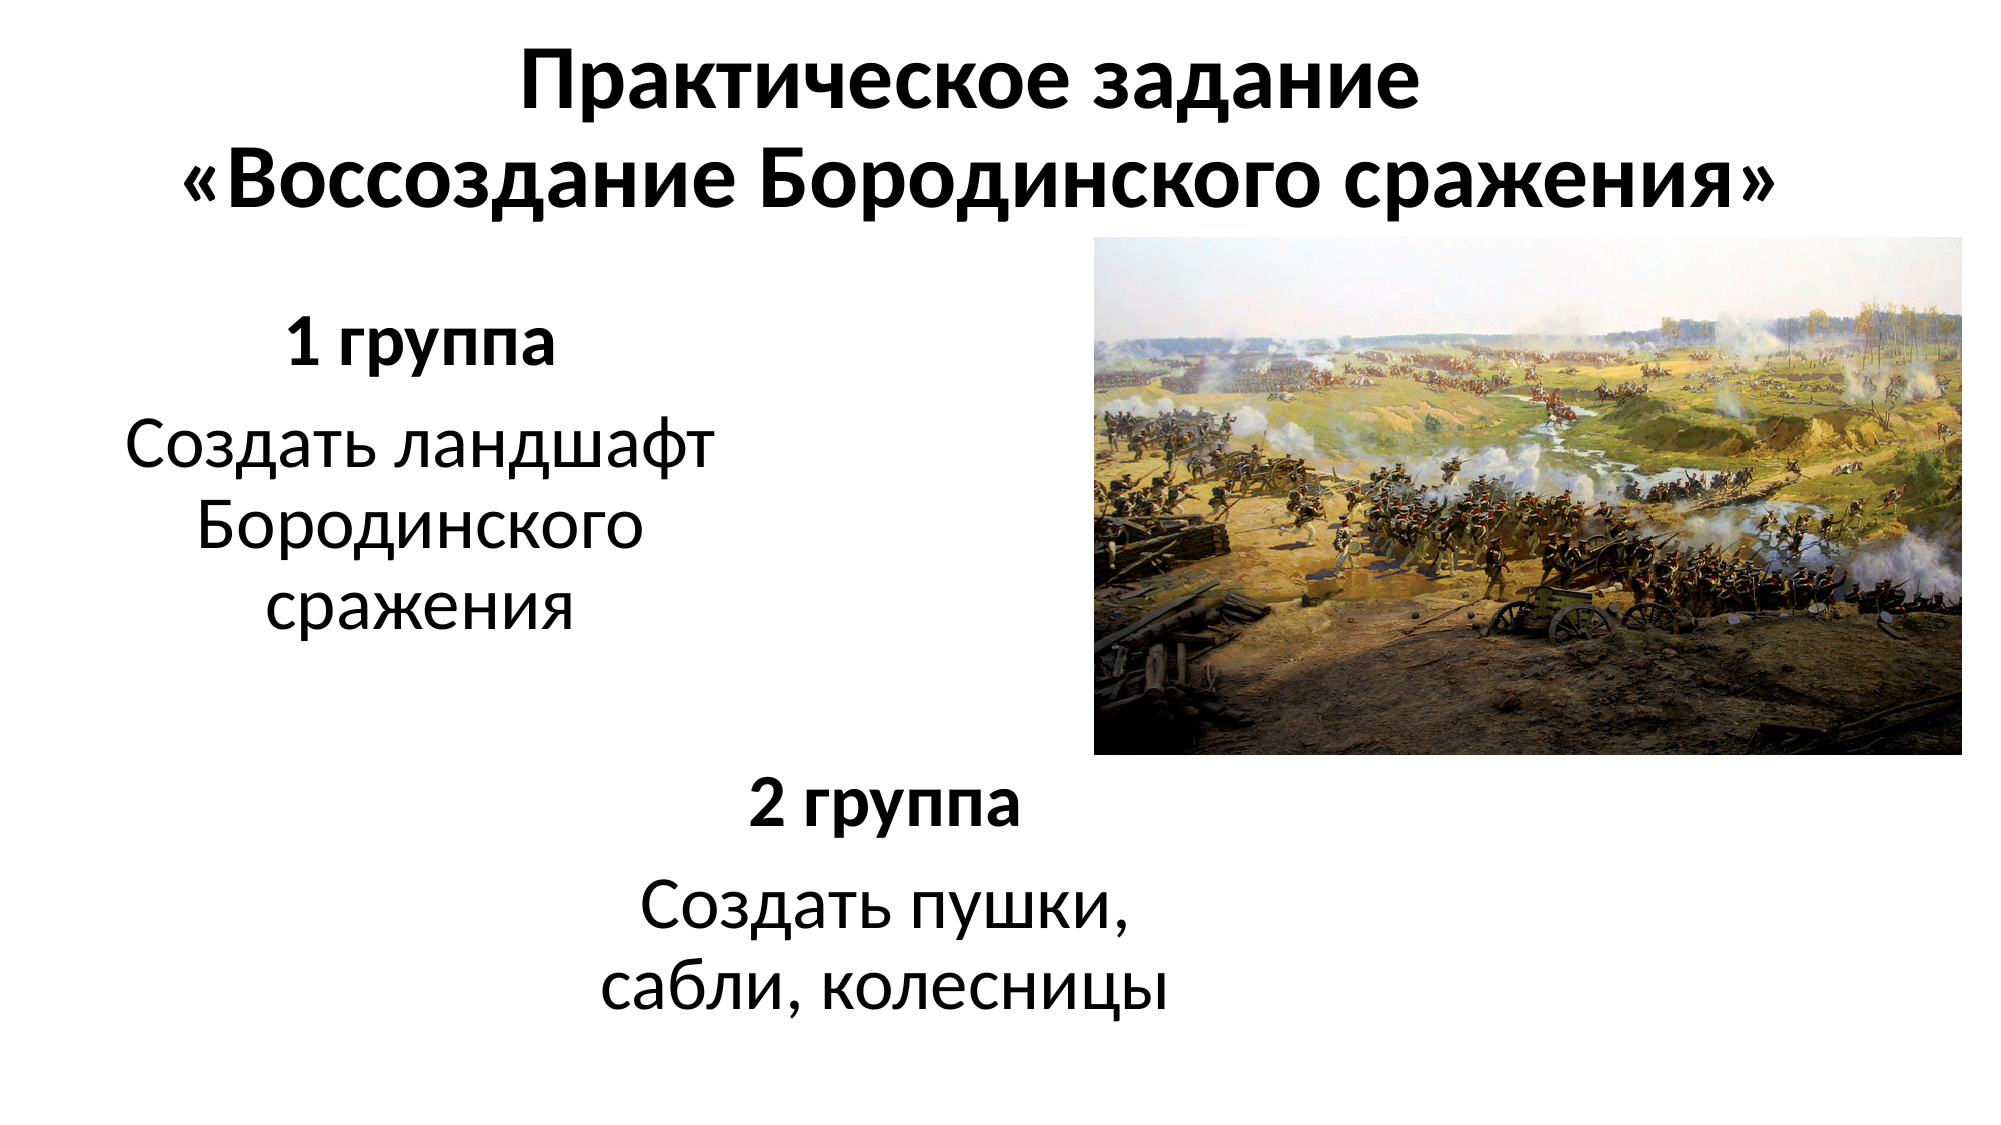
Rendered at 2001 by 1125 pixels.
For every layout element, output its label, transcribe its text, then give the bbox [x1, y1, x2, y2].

list 1 группа Создать ландшафт Бородинского сражения [77, 293, 764, 1008]
text_box 2 группа Создать пушки, сабли, колесницы [542, 754, 1229, 1125]
title Практическое задание «Воссоздание Бородинского сражения» [119, 19, 1845, 238]
picture [1094, 237, 1962, 755]
